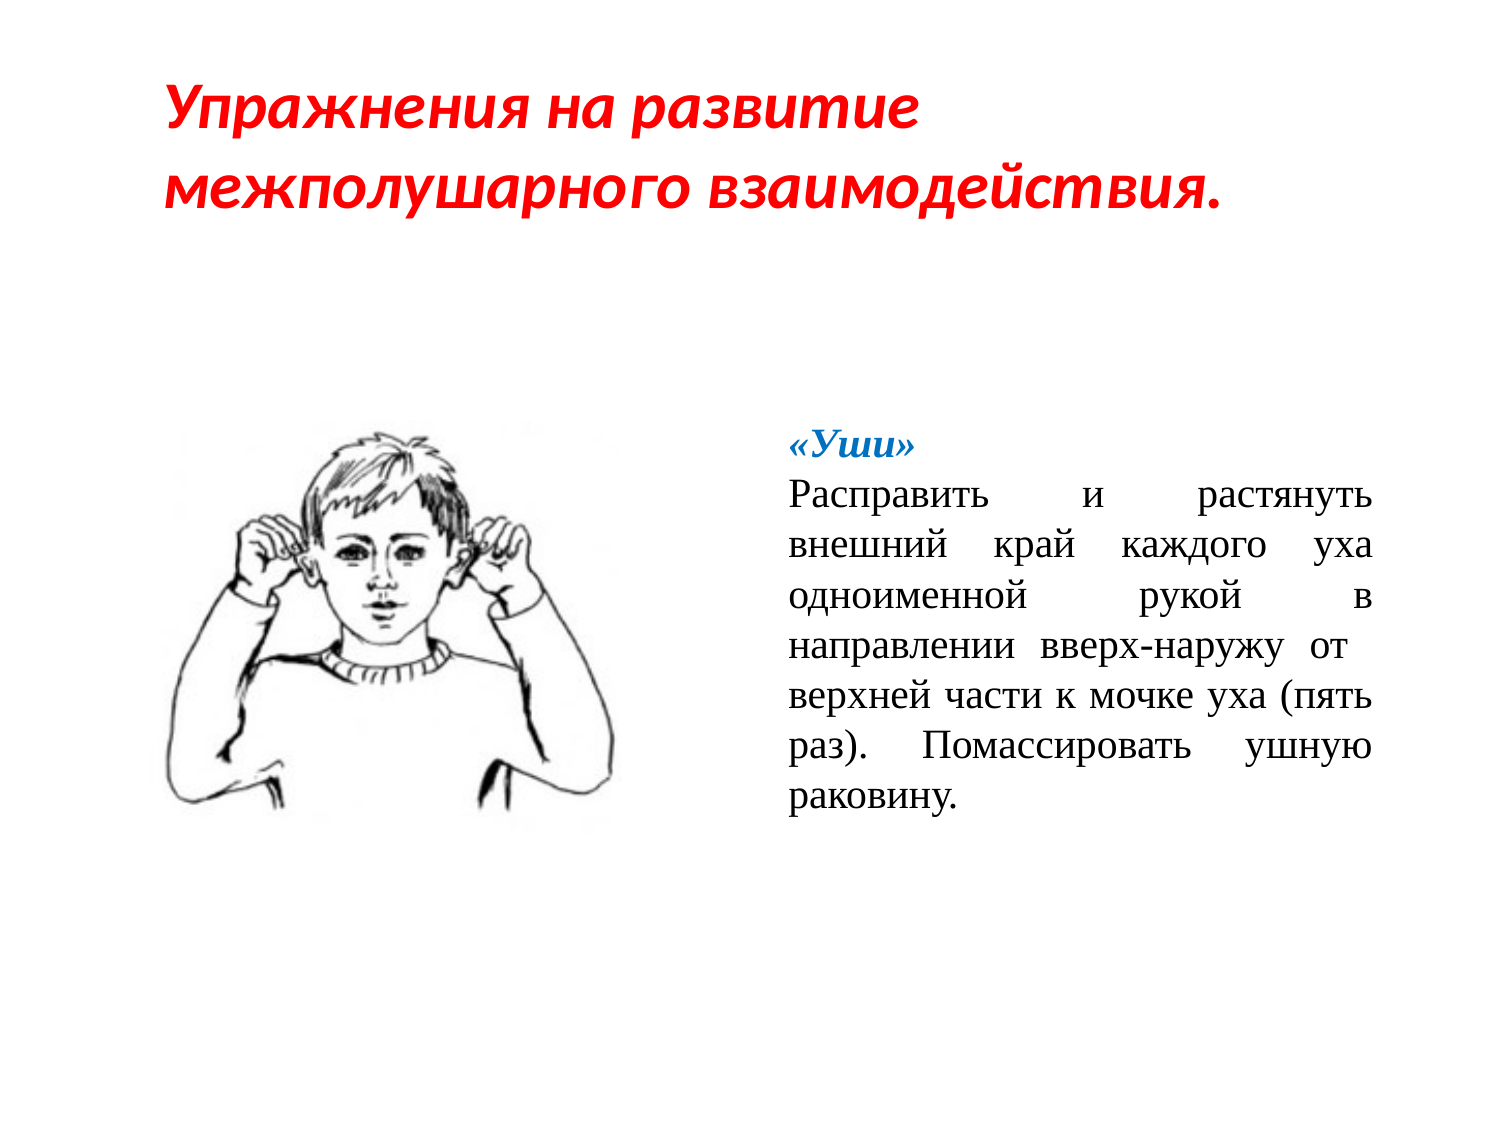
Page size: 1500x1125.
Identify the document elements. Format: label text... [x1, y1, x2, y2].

text_box Упражнения на развитие межполушарного взаимодействия. [147, 54, 1471, 230]
text_box «Уши» Расправить и растянуть внешний край каждого уха одноименной рукой в направлении вверх-наружу от верхней части к мочке уха (пять раз). Помассировать ушную раковину. [773, 408, 1388, 824]
picture [147, 420, 621, 836]
